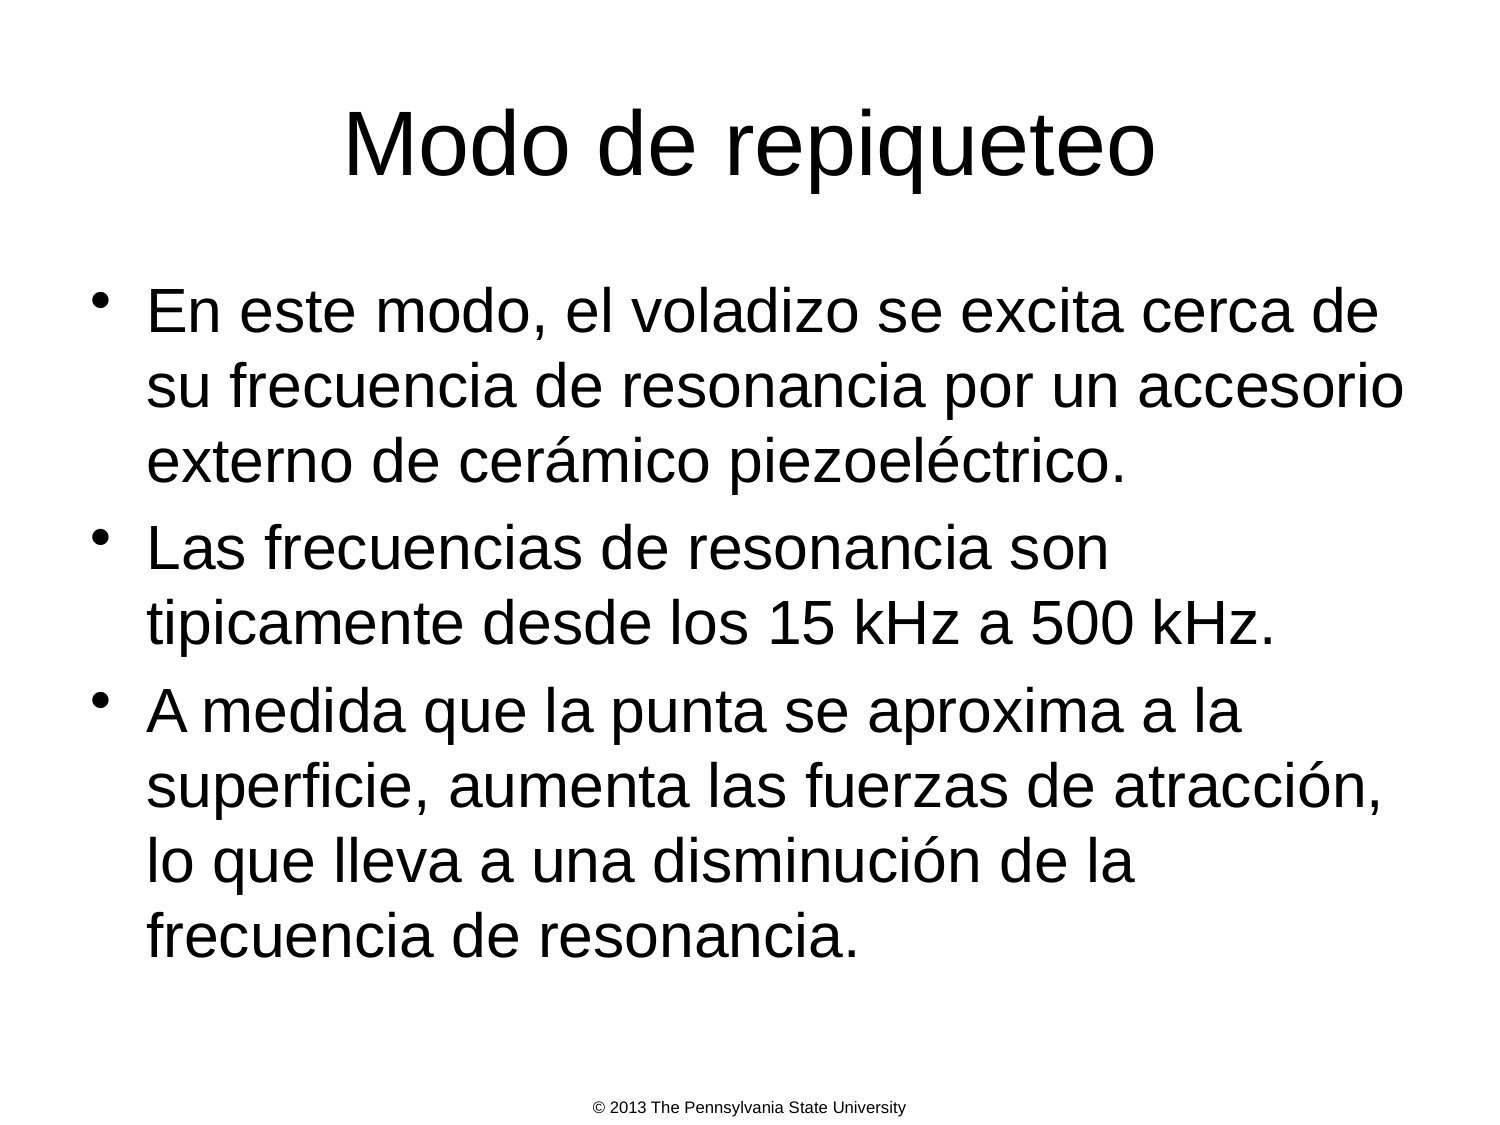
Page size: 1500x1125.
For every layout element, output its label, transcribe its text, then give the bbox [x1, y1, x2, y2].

list En este modo, el voladizo se excita cerca de su frecuencia de resonancia por un accesorio externo de cerámico piezoeléctrico. Las frecuencias de resonancia son tipicamente desde los 15 kHz a 500 kHz. A medida que la punta se aproxima a la superficie, aumenta las fuerzas de atracción, lo que lleva a una disminución de la frecuencia de resonancia. [74, 262, 1426, 951]
title Modo de repiqueteo [74, 44, 1426, 233]
